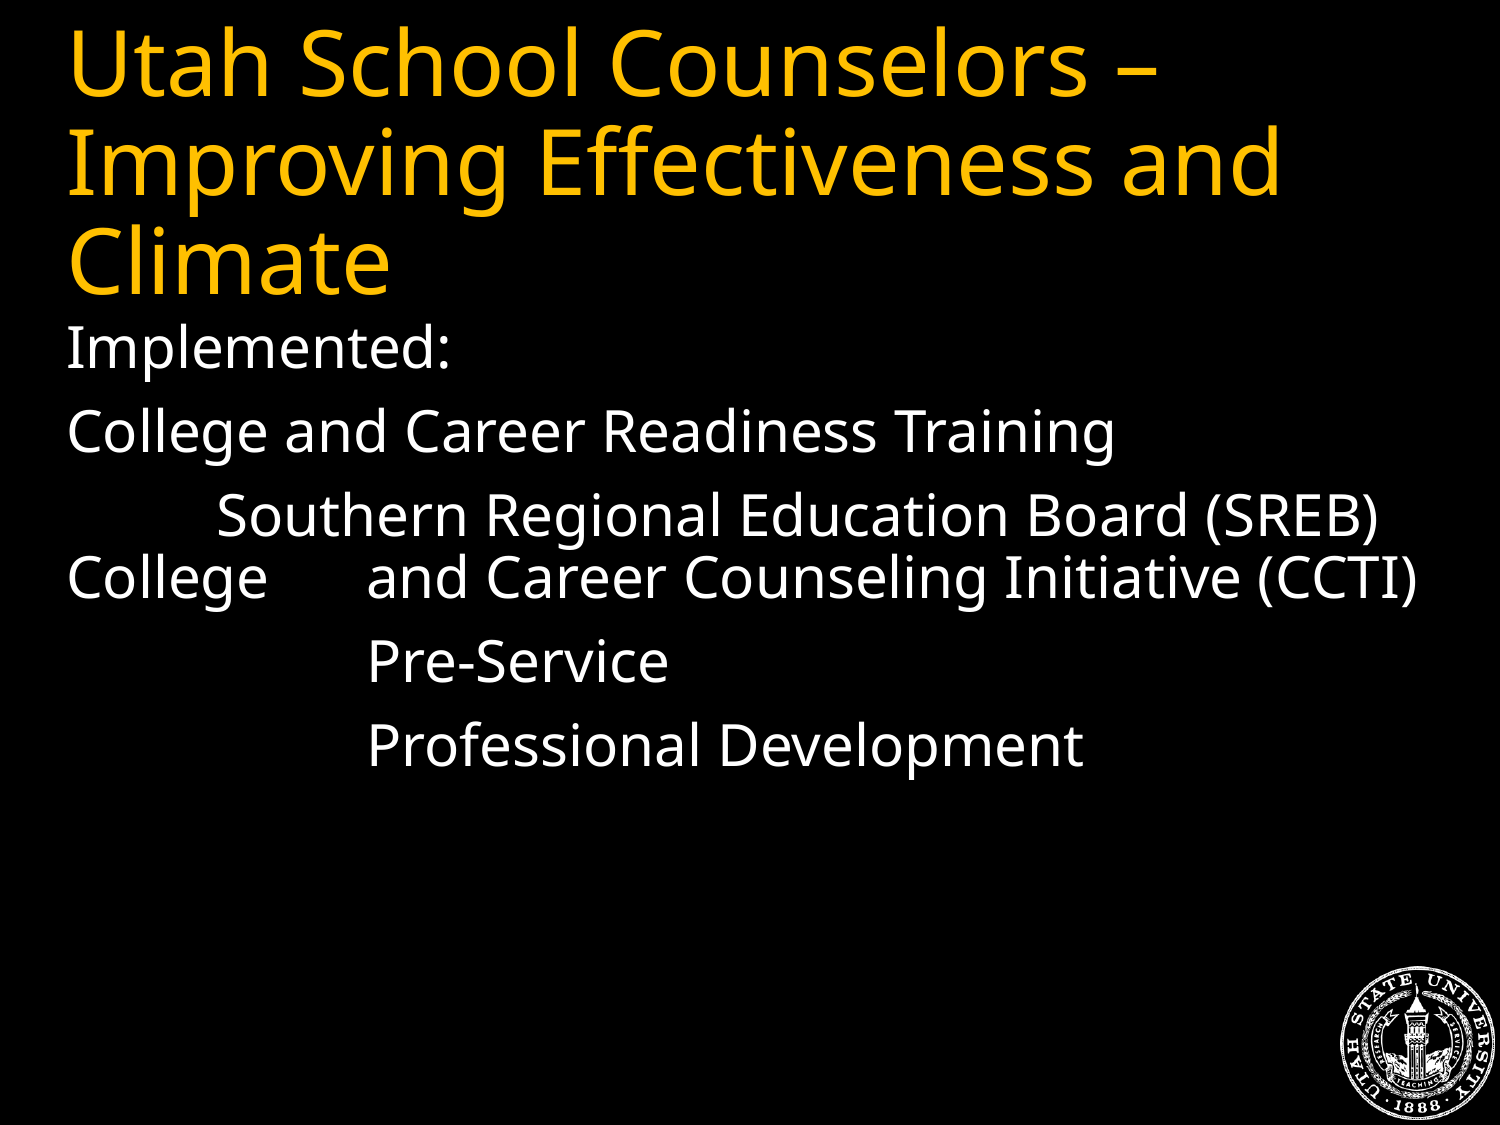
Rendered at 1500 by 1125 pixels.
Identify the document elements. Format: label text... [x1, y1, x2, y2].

list Implemented: College and Career Readiness Training Southern Regional Education Board (SREB) College and Career Counseling Initiative (CCTI) Pre-Service Professional Development [51, 310, 1455, 1067]
title Utah School Counselors – Improving Effectiveness and Climate [51, 53, 1477, 278]
picture [1340, 966, 1496, 1120]
